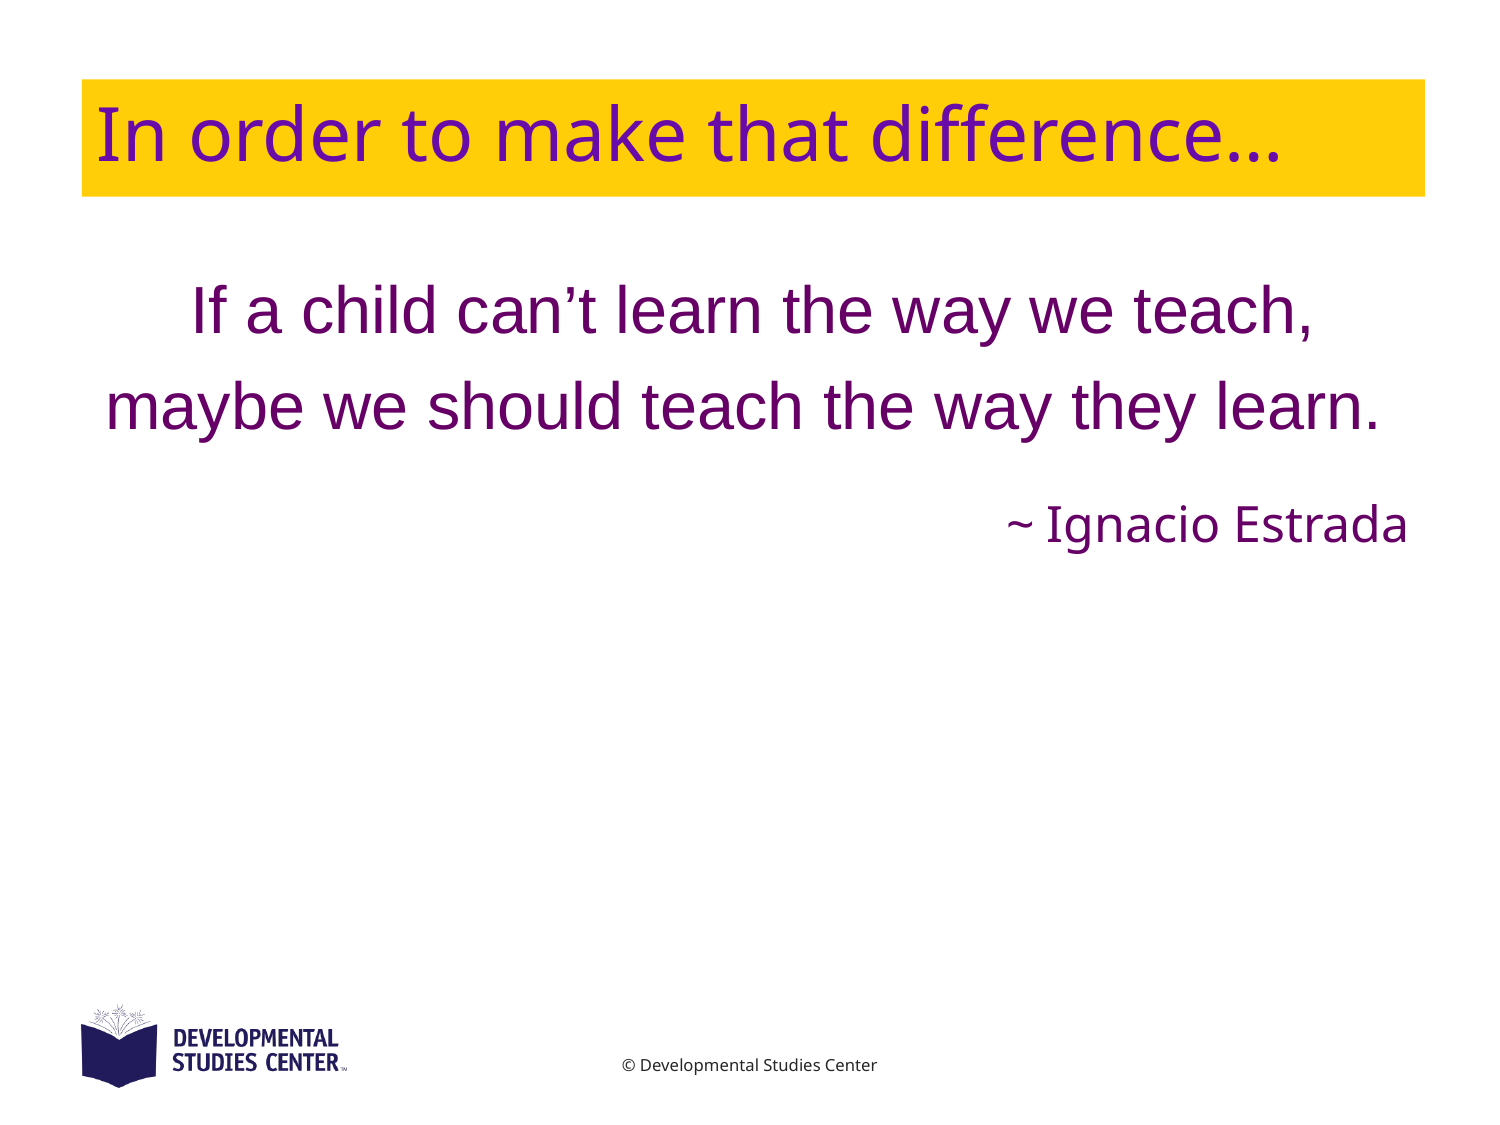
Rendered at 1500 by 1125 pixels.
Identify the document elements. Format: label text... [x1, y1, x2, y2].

picture [81, 1005, 347, 1088]
title In order to make that difference… [81, 79, 1425, 197]
list If a child can’t learn the way we teach, maybe we should teach the way they learn. ~ Ignacio Estrada [81, 243, 1425, 1005]
